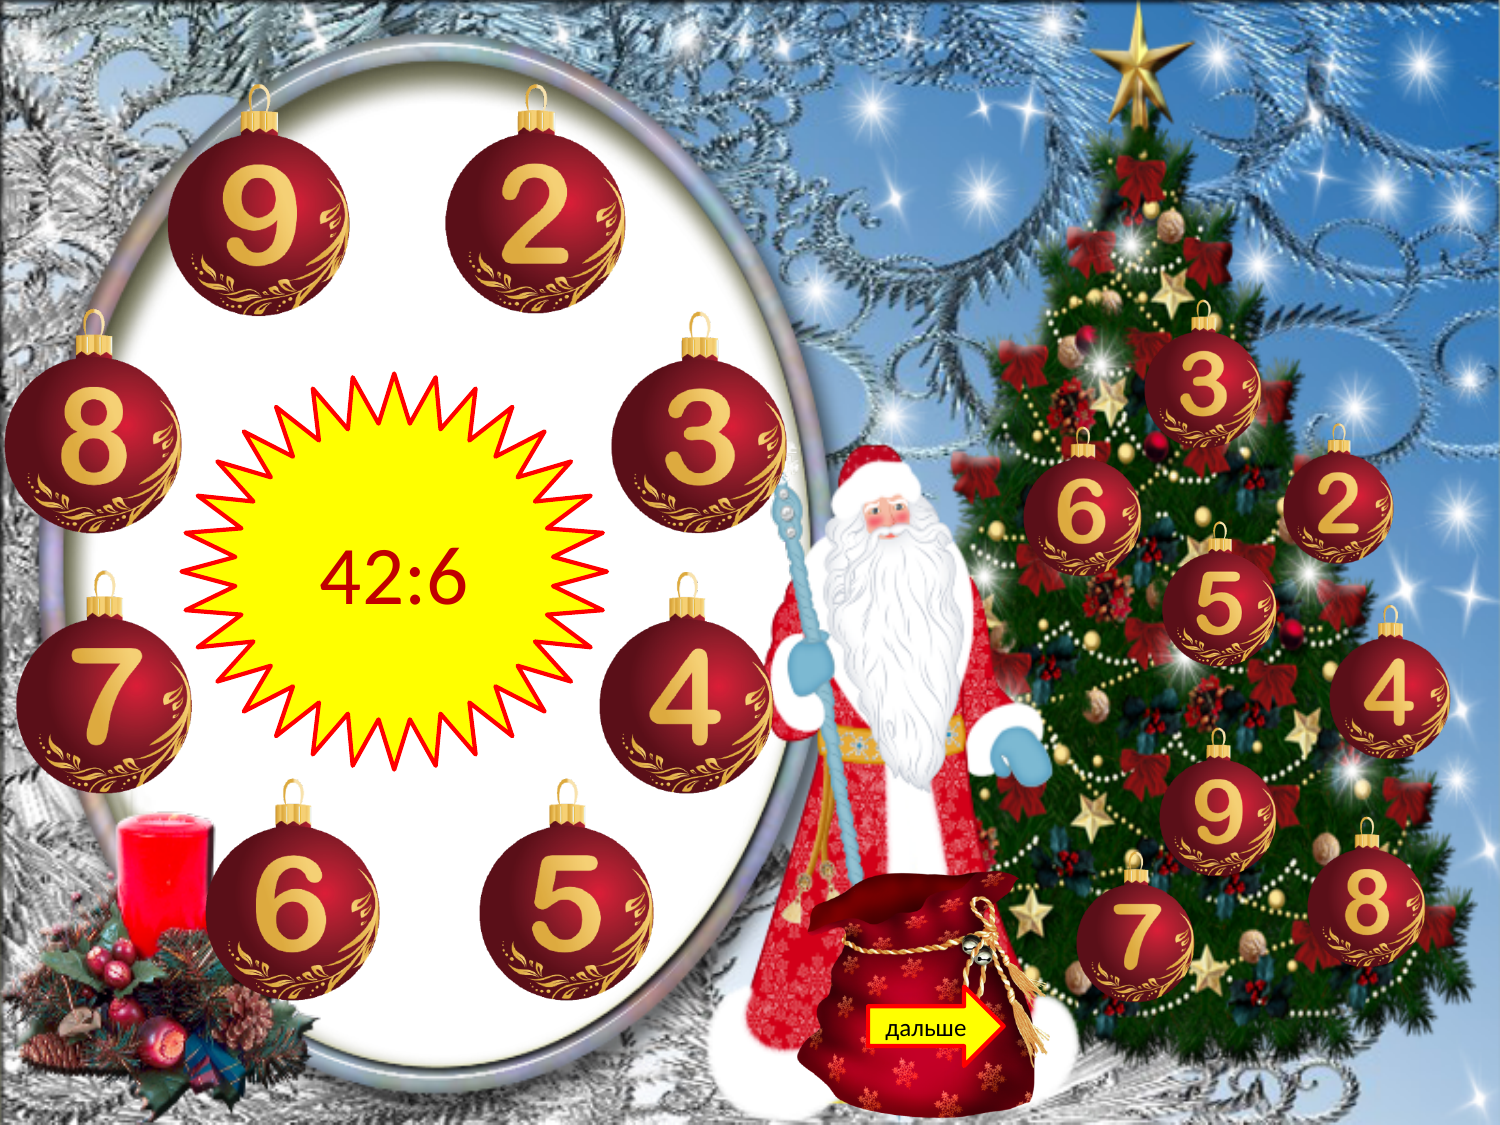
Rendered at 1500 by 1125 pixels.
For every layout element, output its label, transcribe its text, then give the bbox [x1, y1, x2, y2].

text_box 42:6 [188, 371, 603, 772]
picture [0, 0, 1500, 1125]
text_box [796, 870, 1050, 1119]
